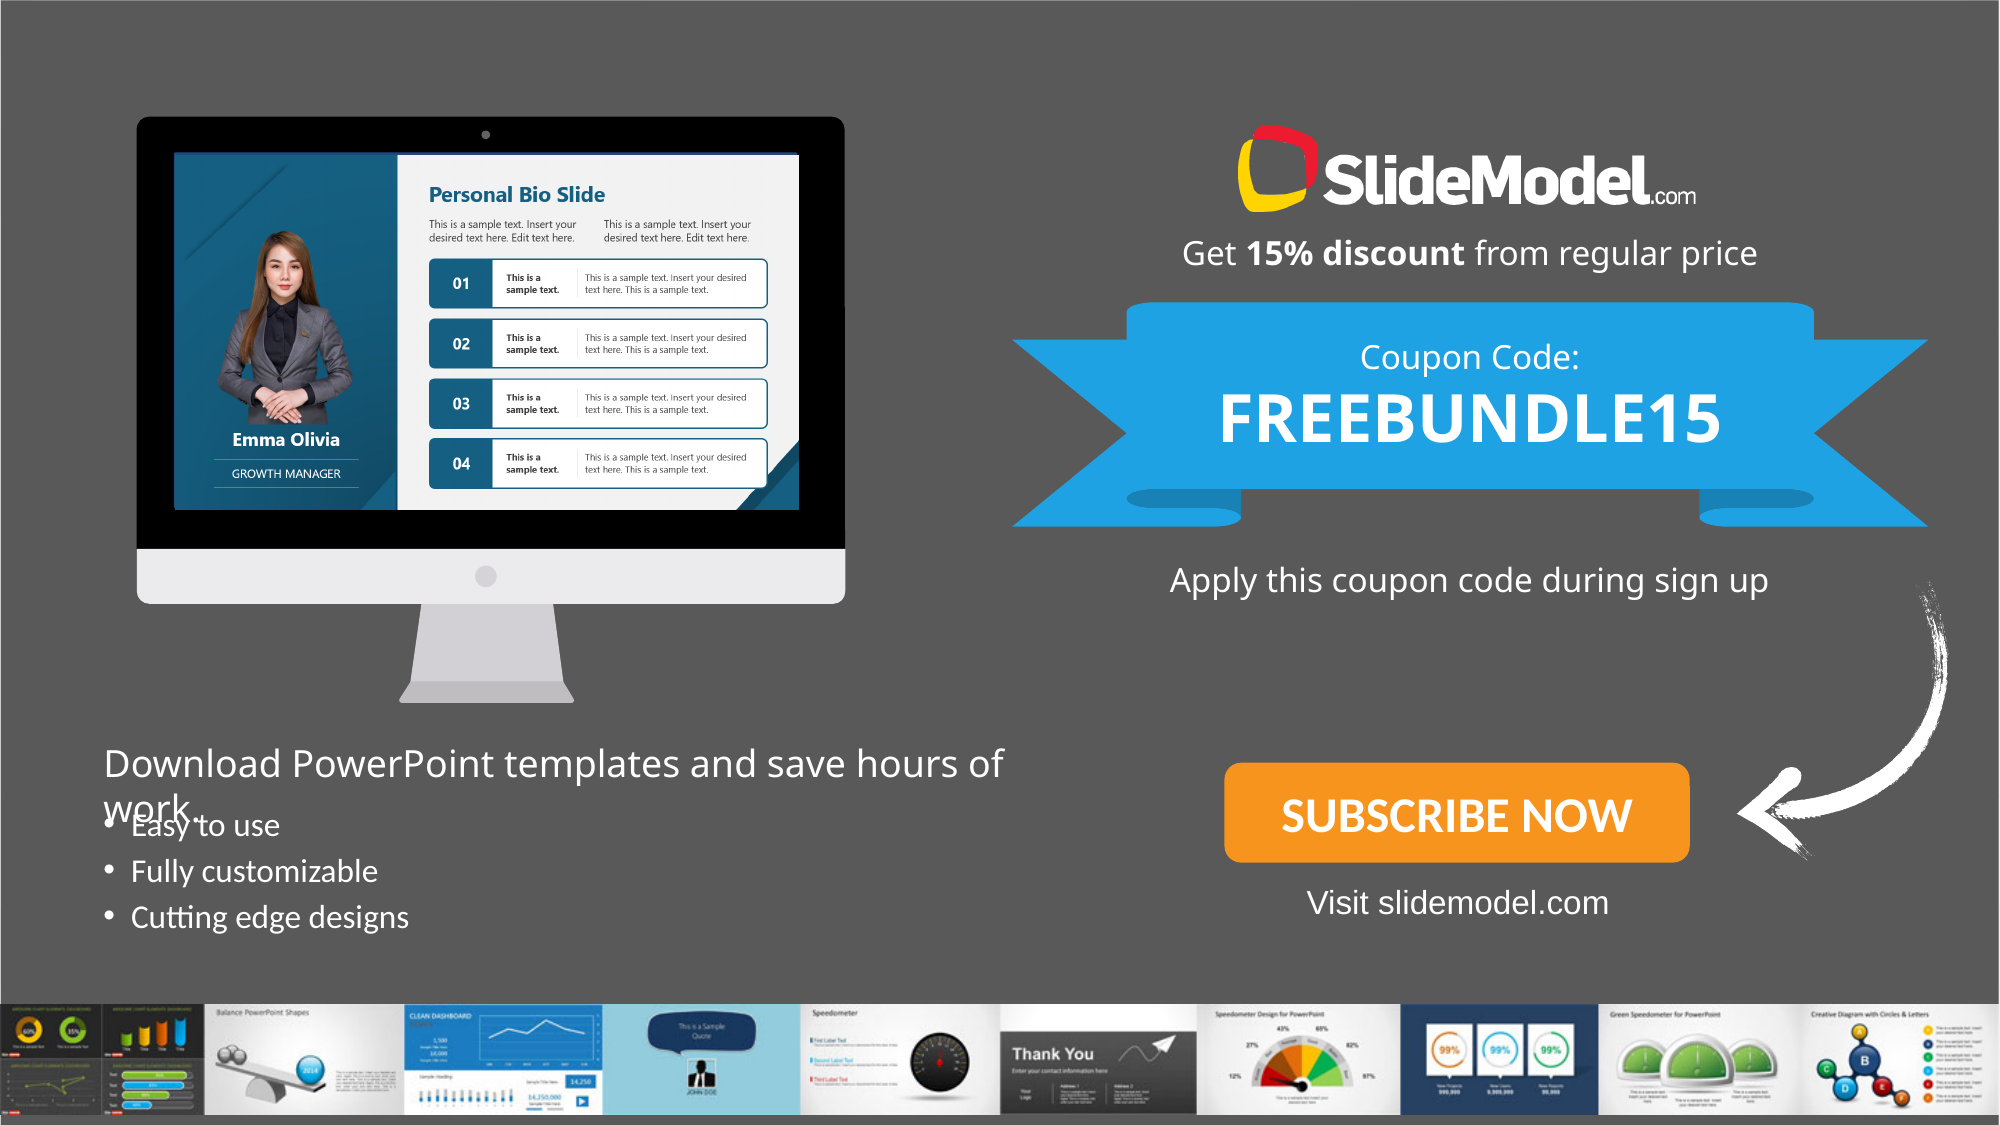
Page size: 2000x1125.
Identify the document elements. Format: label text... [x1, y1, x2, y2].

text_box SUBSCRIBE NOW [1222, 760, 1692, 865]
picture [0, 1003, 1999, 1116]
text_box [0, 0, 2000, 1003]
text_box Easy to use Fully customizable Cutting edge designs [88, 838, 863, 943]
text_box Coupon Code: FREEBUNDLE15 [1173, 328, 1768, 464]
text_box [136, 116, 846, 704]
text_box Get 15% discount from regular price [1058, 225, 1883, 280]
text_box Download PowerPoint templates and save hours of work. [88, 732, 1059, 838]
text_box [1010, 300, 1931, 529]
text_box Visit slidemodel.com [1247, 874, 1669, 928]
text_box [1928, 587, 1937, 601]
picture [174, 154, 799, 510]
text_box [1736, 594, 1949, 861]
picture [1237, 125, 1696, 213]
text_box Apply this coupon code during sign up [1129, 551, 1811, 607]
